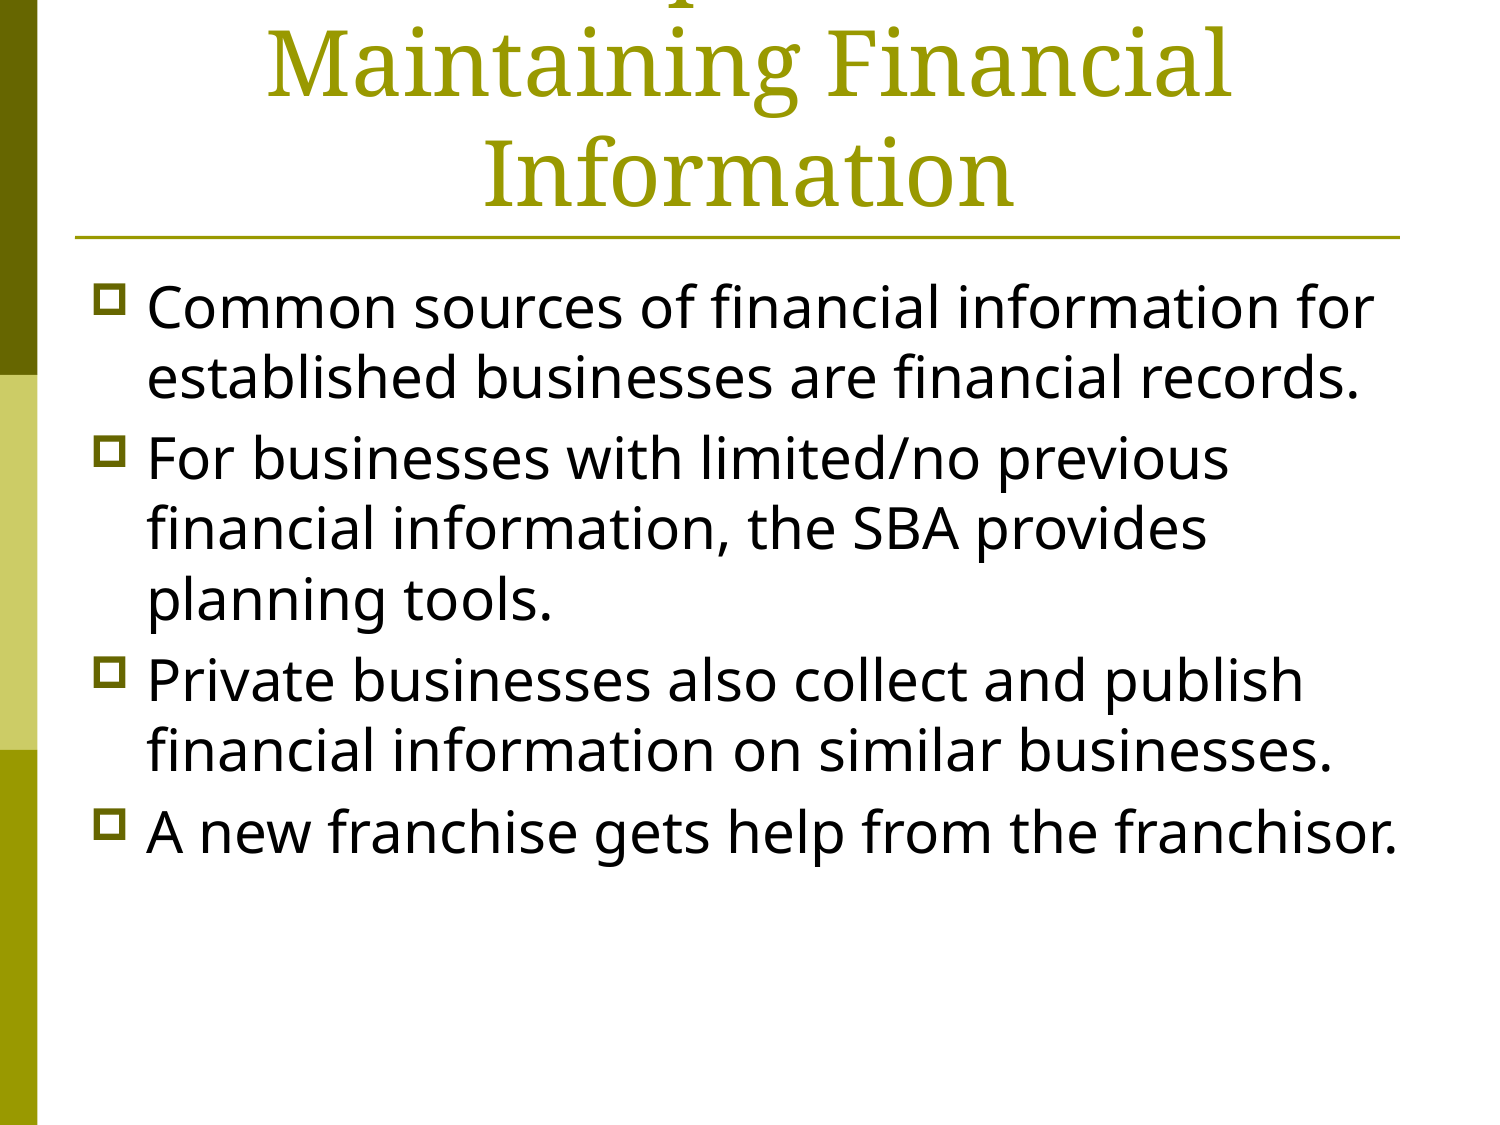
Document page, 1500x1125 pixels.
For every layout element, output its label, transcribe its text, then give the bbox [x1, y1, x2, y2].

title Chapter 14 Maintaining Financial Information [74, 45, 1426, 233]
list Common sources of financial information for established businesses are financial records. For businesses with limited/no previous financial information, the SBA provides planning tools. Private businesses also collect and publish financial information on similar businesses. A new franchise gets help from the franchisor. [74, 262, 1426, 1006]
